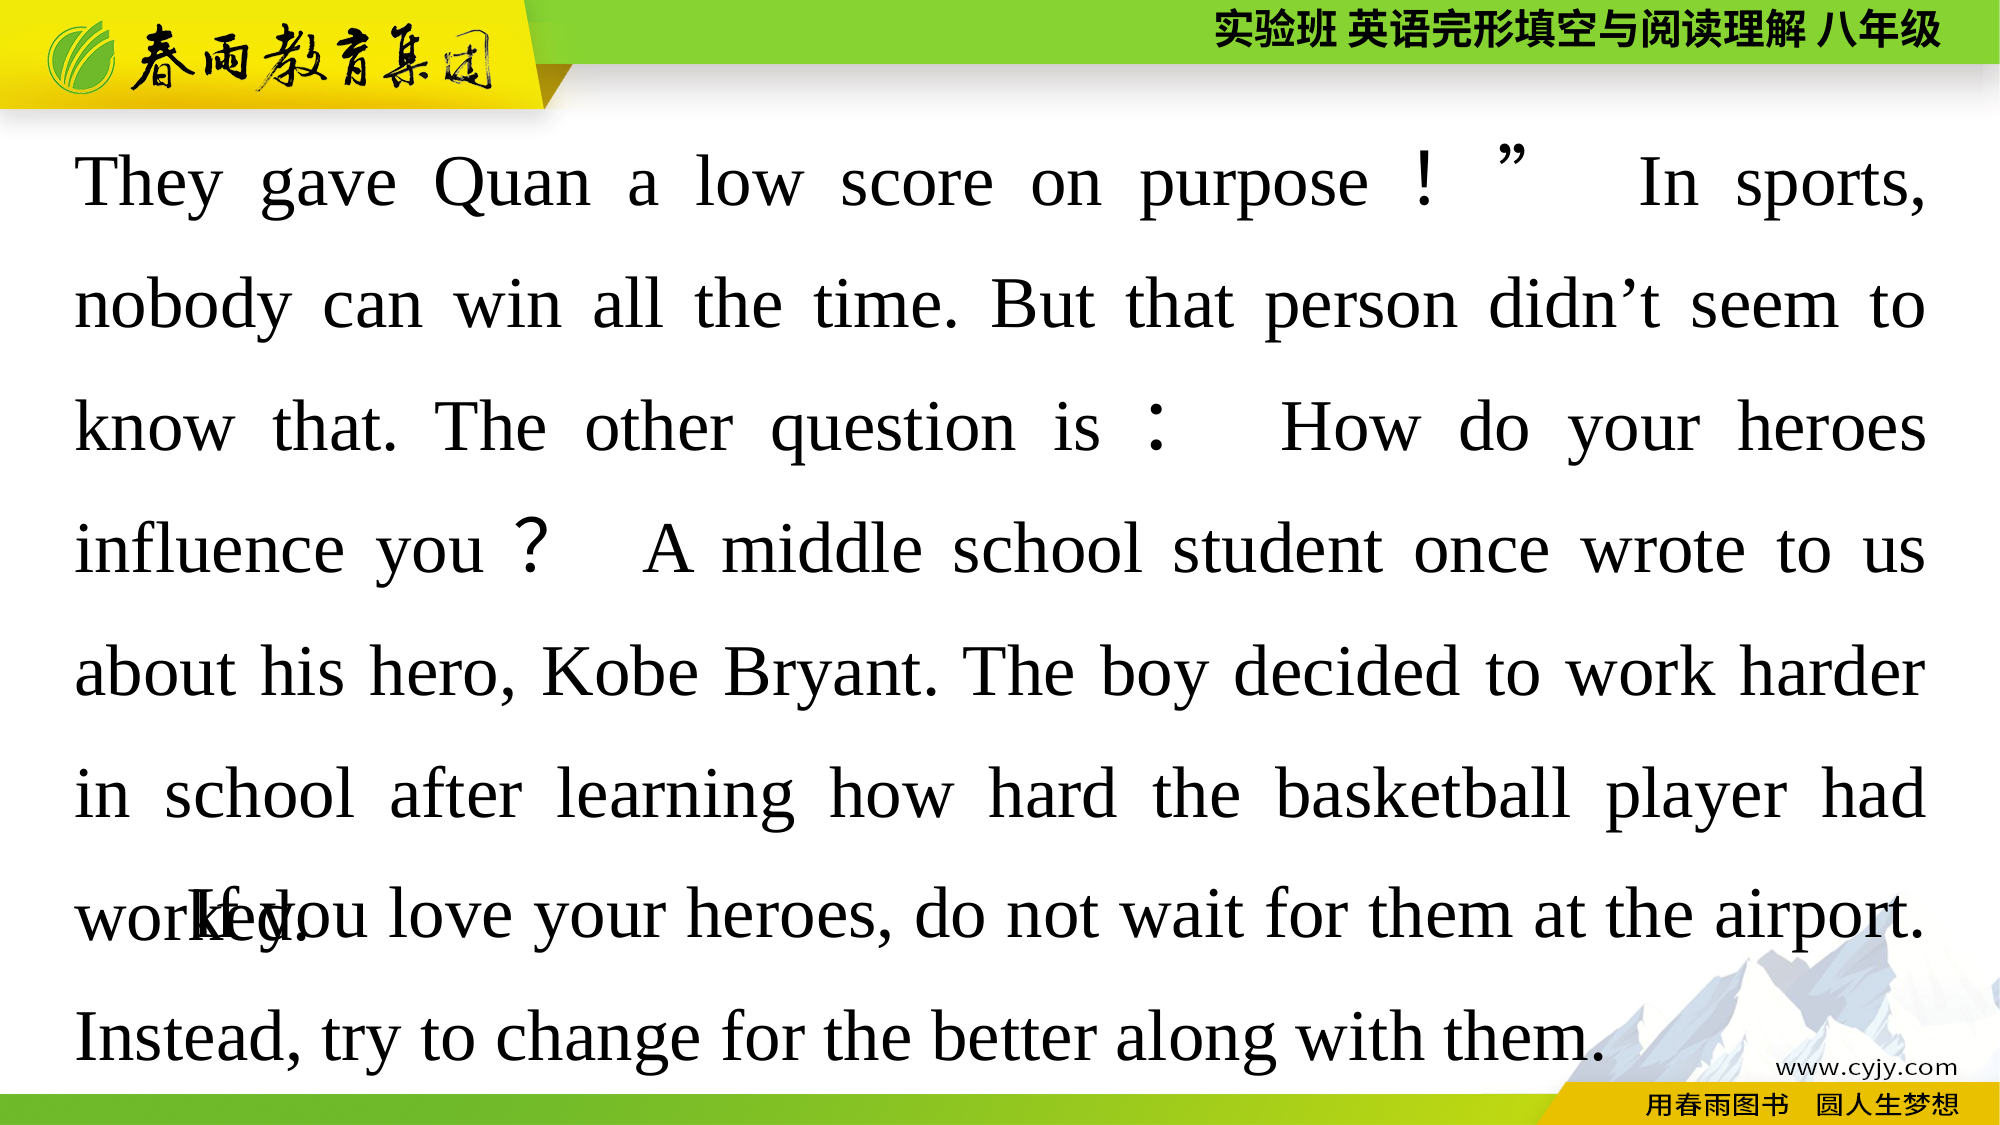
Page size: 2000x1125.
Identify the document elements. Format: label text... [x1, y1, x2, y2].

text_box If you love your heroes, do not wait for them at the airport. Instead, try to change for the better along with them. [59, 822, 1944, 1083]
list They gave Quan a low score on purpose！” In sports, nobody can win all the time. But that person didn’t seem to know that. The other question is： How do your heroes influence you？ A middle school student once wrote to us about his hero, Kobe Bryant. The boy decided to work harder in school after learning how hard the basketball player had worked. [59, 90, 1944, 822]
picture [0, 0, 2000, 1125]
